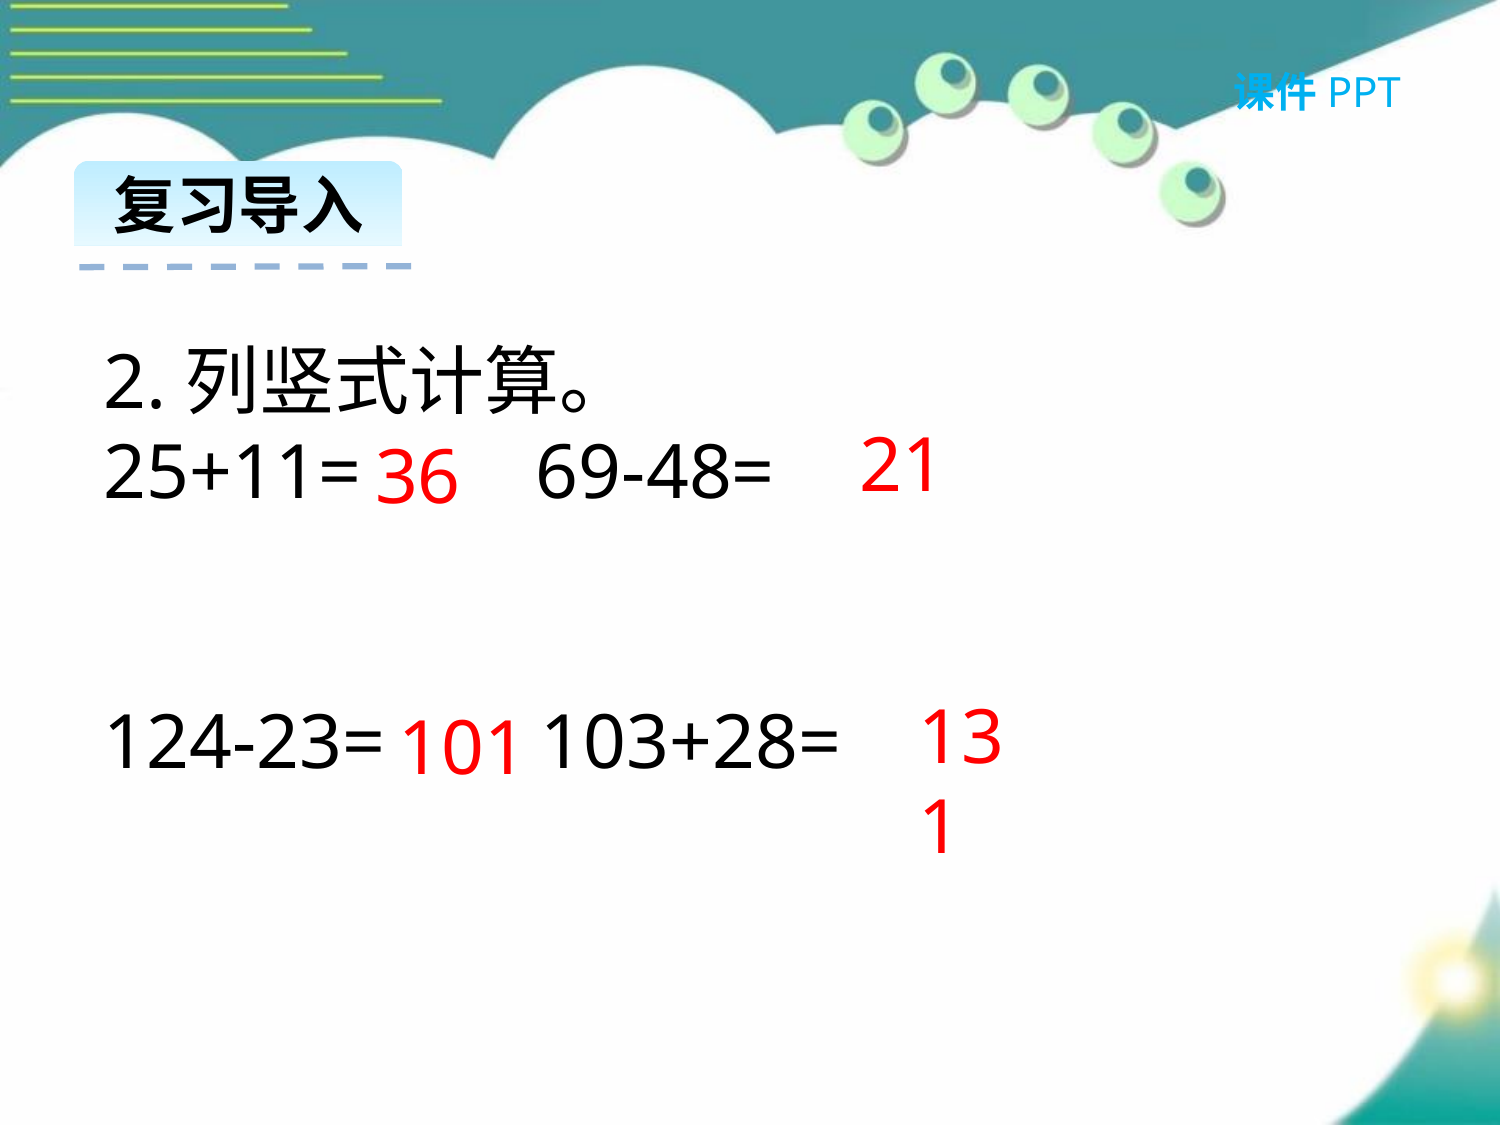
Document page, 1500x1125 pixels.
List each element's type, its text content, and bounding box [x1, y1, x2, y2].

text_box 101 [383, 692, 550, 798]
picture [0, 0, 1500, 1125]
text_box 2.列竖式计算。 25+11= 69-48= 124-23= 103+28= [88, 326, 1336, 881]
text_box 36 [360, 420, 494, 526]
text_box 21 [844, 408, 979, 514]
text_box 复习导入 [74, 160, 403, 246]
text_box 课件PPT [1218, 58, 1418, 124]
text_box 131 [903, 680, 1038, 876]
